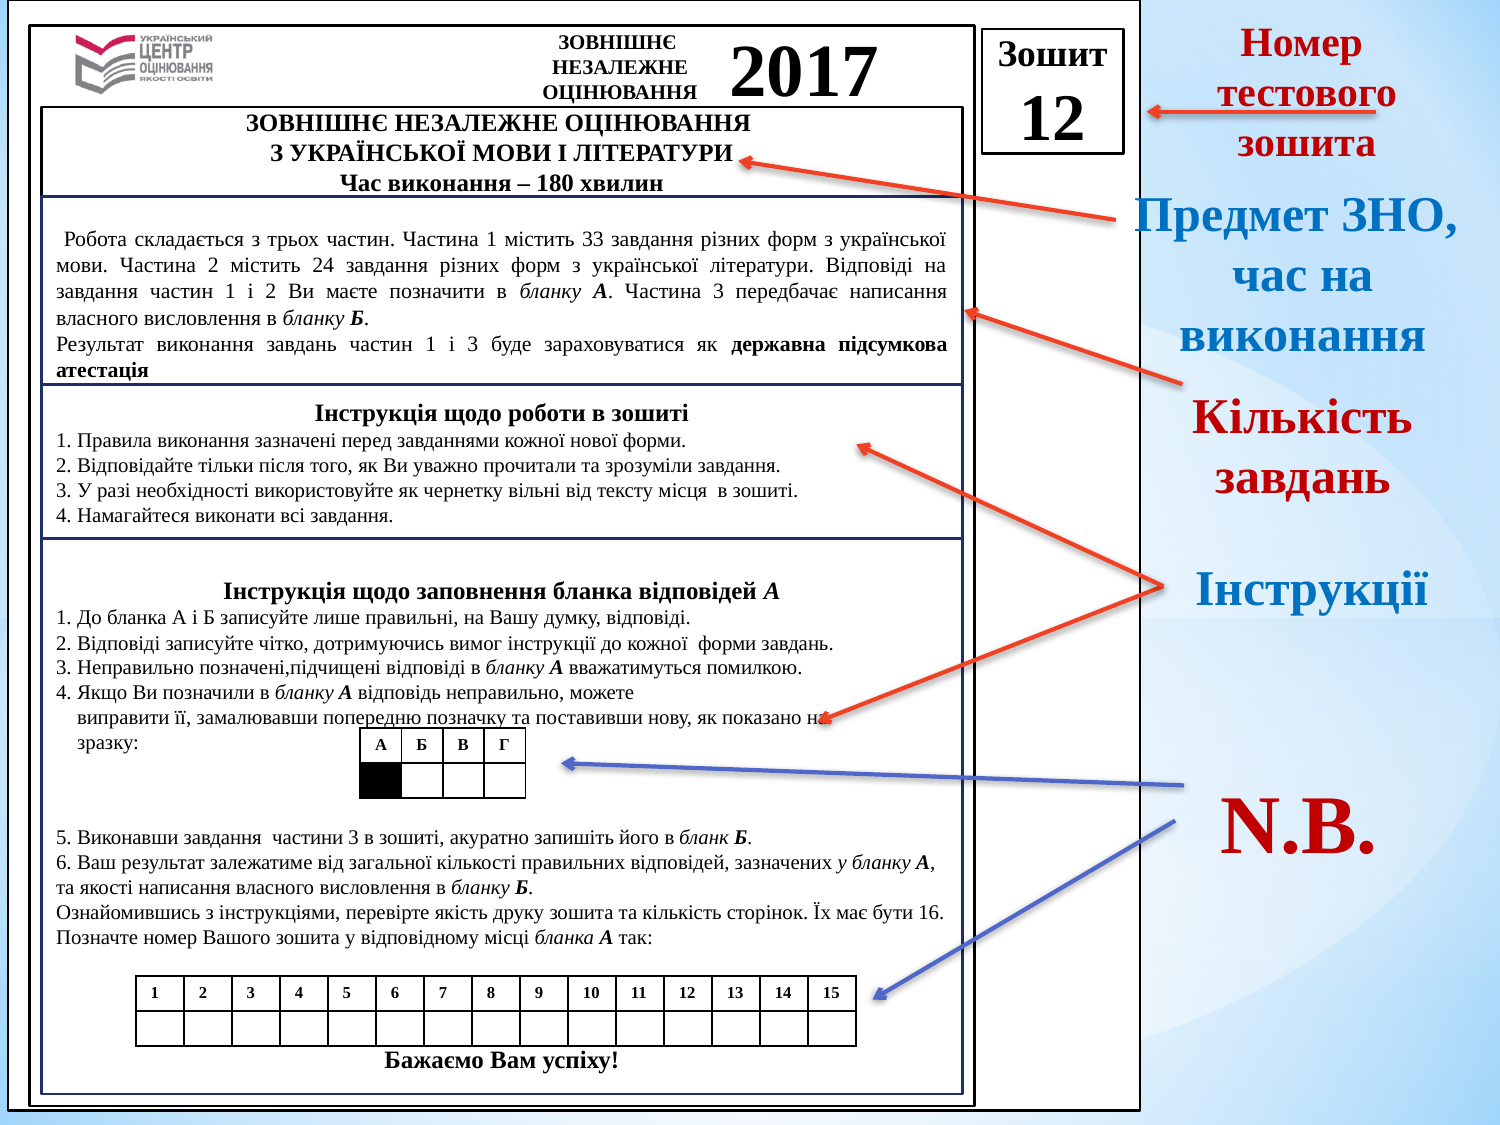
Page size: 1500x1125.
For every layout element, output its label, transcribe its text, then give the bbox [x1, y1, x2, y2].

table_header 6 [377, 977, 423, 1010]
text_box [7, 0, 1141, 1112]
table_cell [281, 1012, 327, 1045]
table_cell [361, 764, 401, 797]
table_cell [444, 764, 483, 797]
table_cell [521, 1012, 567, 1045]
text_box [816, 585, 1164, 723]
table_header 10 [569, 977, 615, 1010]
table_header Б [402, 729, 442, 762]
text_box Інструкція щодо заповнення бланка відповідей А 1. До бланка А і Б записуйте лише правильні, на Вашу думку, відповіді. 2. Відповіді записуйте чітко, дотримуючись вимог інструкції до кожної форми завдань. 3. Неправильно позначені,підчищені відповіді в бланку А вважатимуться помилкою. 4. Якщо Ви позначили в бланку А відповідь неправильно, можете виправити її, замалювавши попередню позначку та поставивши нову, як показано на зразку: 5. Виконавши завдання частини 3 в зошиті, акуратно запишіть його в бланк Б. 6. Ваш результат залежатиме від загальної кількості правильних відповідей, зазначених у бланку А, та якості написання власного висловлення в бланку Б. Ознайомившись з інструкціями, перевірте якість друку зошита та кількість сторінок. Їх має бути 16. Позначте номер Вашого зошита у відповідному місці бланка А так: Бажаємо Вам успіху! [40, 538, 964, 1095]
table_cell [617, 1012, 663, 1045]
picture [68, 31, 219, 97]
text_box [856, 444, 1164, 587]
text_box Номер тестового зошита [1127, 7, 1487, 173]
text_box 2017 [703, 25, 906, 106]
text_box Робота складається з трьох частин. Частина 1 містить 33 завдання різних форм з української мови. Частина 2 містить 24 завдання різних форм з української літератури. Відповіді на завдання частин 1 і 2 Ви маєте позначити в бланку А. Частина 3 передбачає написання власного висловлення в бланку Б.б. Результат виконання завдань частин 1 і 3 буде зараховуватися як державна підсумкова атестація [40, 195, 964, 383]
text_box Зошит 12 [981, 28, 1125, 155]
text_box [28, 24, 976, 1107]
table_header А [361, 729, 401, 762]
table_cell [761, 1012, 807, 1045]
table_header 11 [617, 977, 663, 1010]
table_header 13 [713, 977, 759, 1010]
table_header 7 [425, 977, 471, 1010]
table_header Г [485, 729, 525, 762]
text_box Кількість завдань [1137, 376, 1469, 511]
table_cell [377, 1012, 423, 1045]
table_cell [485, 764, 525, 797]
text_box ЗОВНІШНЄ НЕЗАЛЕЖНЕ ОЦІНЮВАННЯ [500, 24, 739, 106]
table_cell [329, 1012, 375, 1045]
table_cell [137, 1012, 183, 1045]
table_cell [569, 1012, 615, 1045]
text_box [738, 160, 1117, 221]
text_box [560, 762, 1185, 786]
table_header В [444, 729, 483, 762]
table_header 15 [809, 977, 855, 1010]
table_header 12 [665, 977, 711, 1010]
table_header 1 [137, 977, 183, 1010]
table_header 3 [233, 977, 279, 1010]
text_box Інструкція щодо роботи в зошиті 1. Правила виконання зазначені перед завданнями кожної нової форми. 2. Відповідайте тільки після того, як Ви уважно прочитали та зрозуміли завдання. 3. У разі необхідності використовуйте як чернетку вільні від тексту місця в зошиті. 4. Намагайтеся виконати всі завдання. [40, 383, 964, 538]
text_box Інструкції [1168, 548, 1478, 623]
table_header 8 [473, 977, 519, 1010]
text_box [872, 821, 1176, 1000]
table_header 5 [329, 977, 375, 1010]
table_cell [473, 1012, 519, 1045]
table_header 9 [521, 977, 567, 1010]
table_header 14 [761, 977, 807, 1010]
text_box Предмет ЗНО, час на виконання [1115, 173, 1491, 369]
table_cell [402, 764, 442, 797]
table_cell [233, 1012, 279, 1045]
table_cell [665, 1012, 711, 1045]
table_header 4 [281, 977, 327, 1010]
table_cell [713, 1012, 759, 1045]
text_box ЗОВНІШНЄ НЕЗАЛЕЖНЕ ОЦІНЮВАННЯ З УКРАЇНСЬКОЇ МОВИ І ЛІТЕРАТУРИ Час виконання – 180 хвилин [40, 106, 964, 195]
text_box N.B. [1175, 763, 1424, 878]
table_cell [185, 1012, 231, 1045]
table_cell [809, 1012, 855, 1045]
table_cell [425, 1012, 471, 1045]
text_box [963, 310, 1183, 385]
table_header 2 [185, 977, 231, 1010]
